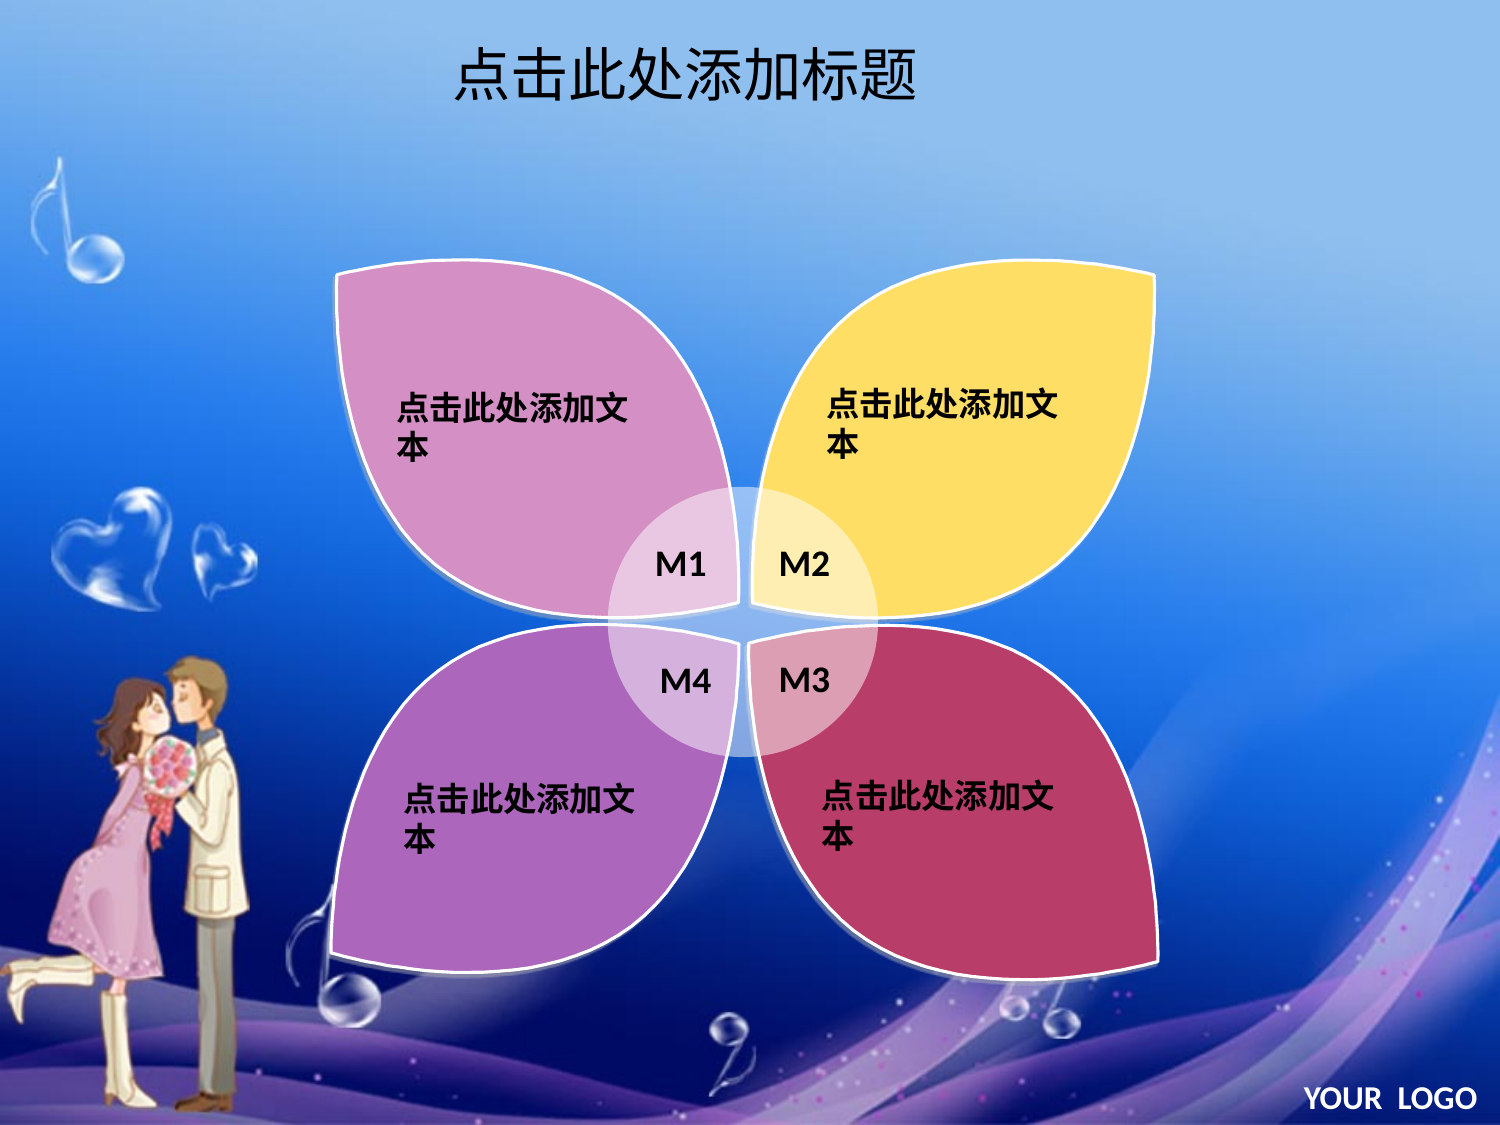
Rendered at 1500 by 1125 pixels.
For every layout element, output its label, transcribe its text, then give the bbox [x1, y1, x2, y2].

text_box M2 [763, 532, 846, 592]
text_box M3 [763, 647, 846, 707]
text_box M4 [644, 648, 727, 709]
text_box 点击此处添加标题 [437, 20, 1038, 127]
text_box [759, 625, 1159, 980]
text_box 点击此处添加文本 [389, 771, 684, 866]
picture [0, 0, 1500, 1125]
text_box 点击此处添加文本 [811, 376, 1106, 471]
text_box [607, 486, 879, 758]
text_box [336, 259, 730, 618]
text_box 点击此处添加文本 [381, 379, 676, 474]
text_box 点击此处添加文本 [807, 768, 1102, 863]
text_box M1 [640, 532, 722, 592]
text_box [761, 260, 1155, 618]
text_box [330, 624, 727, 973]
